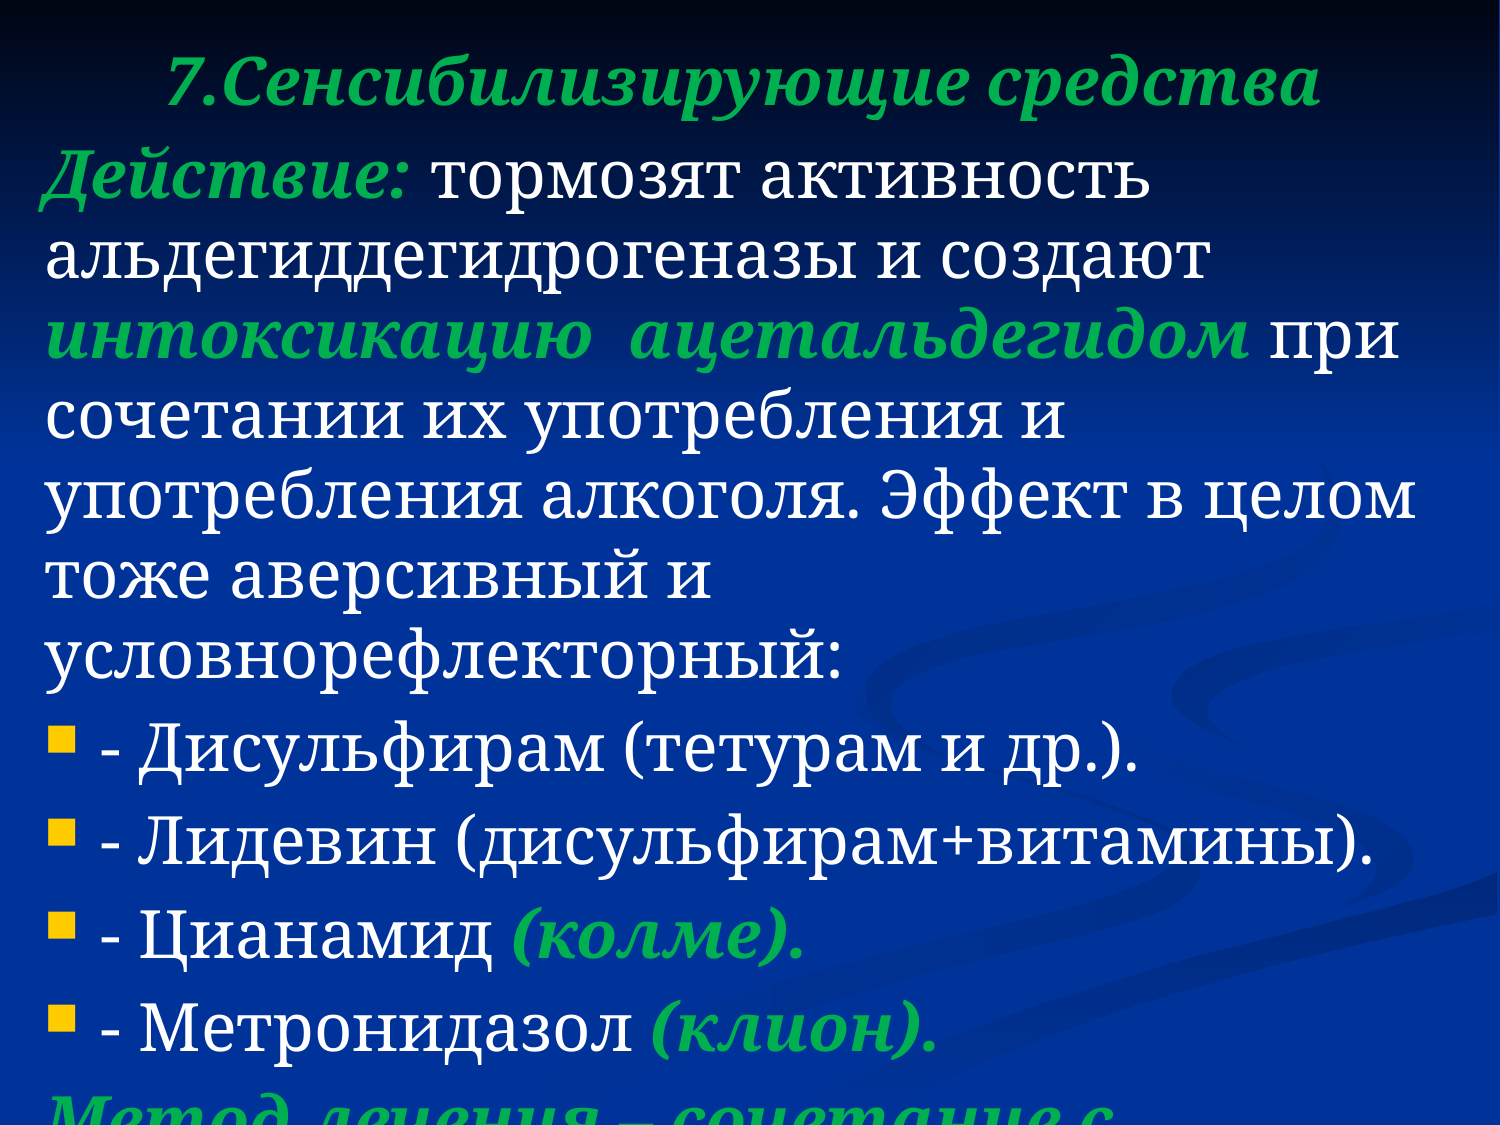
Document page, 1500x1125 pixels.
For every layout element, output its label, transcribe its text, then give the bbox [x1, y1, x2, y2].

list 7.Сенсибилизирующие средства Действие: тормозят активность альдегиддегидрогеназы и создают интоксикацию ацетальдегидом при сочетании их употребления и употребления алкоголя. Эффект в целом тоже аверсивный и условнорефлекторный: - Дисульфирам (тетурам и др.). - Лидевин (дисульфирам+витамины). - Цианамид (колме). - Метронидазол (клион). Метод лечения – сочетание с психотерапией. [29, 30, 1459, 1095]
